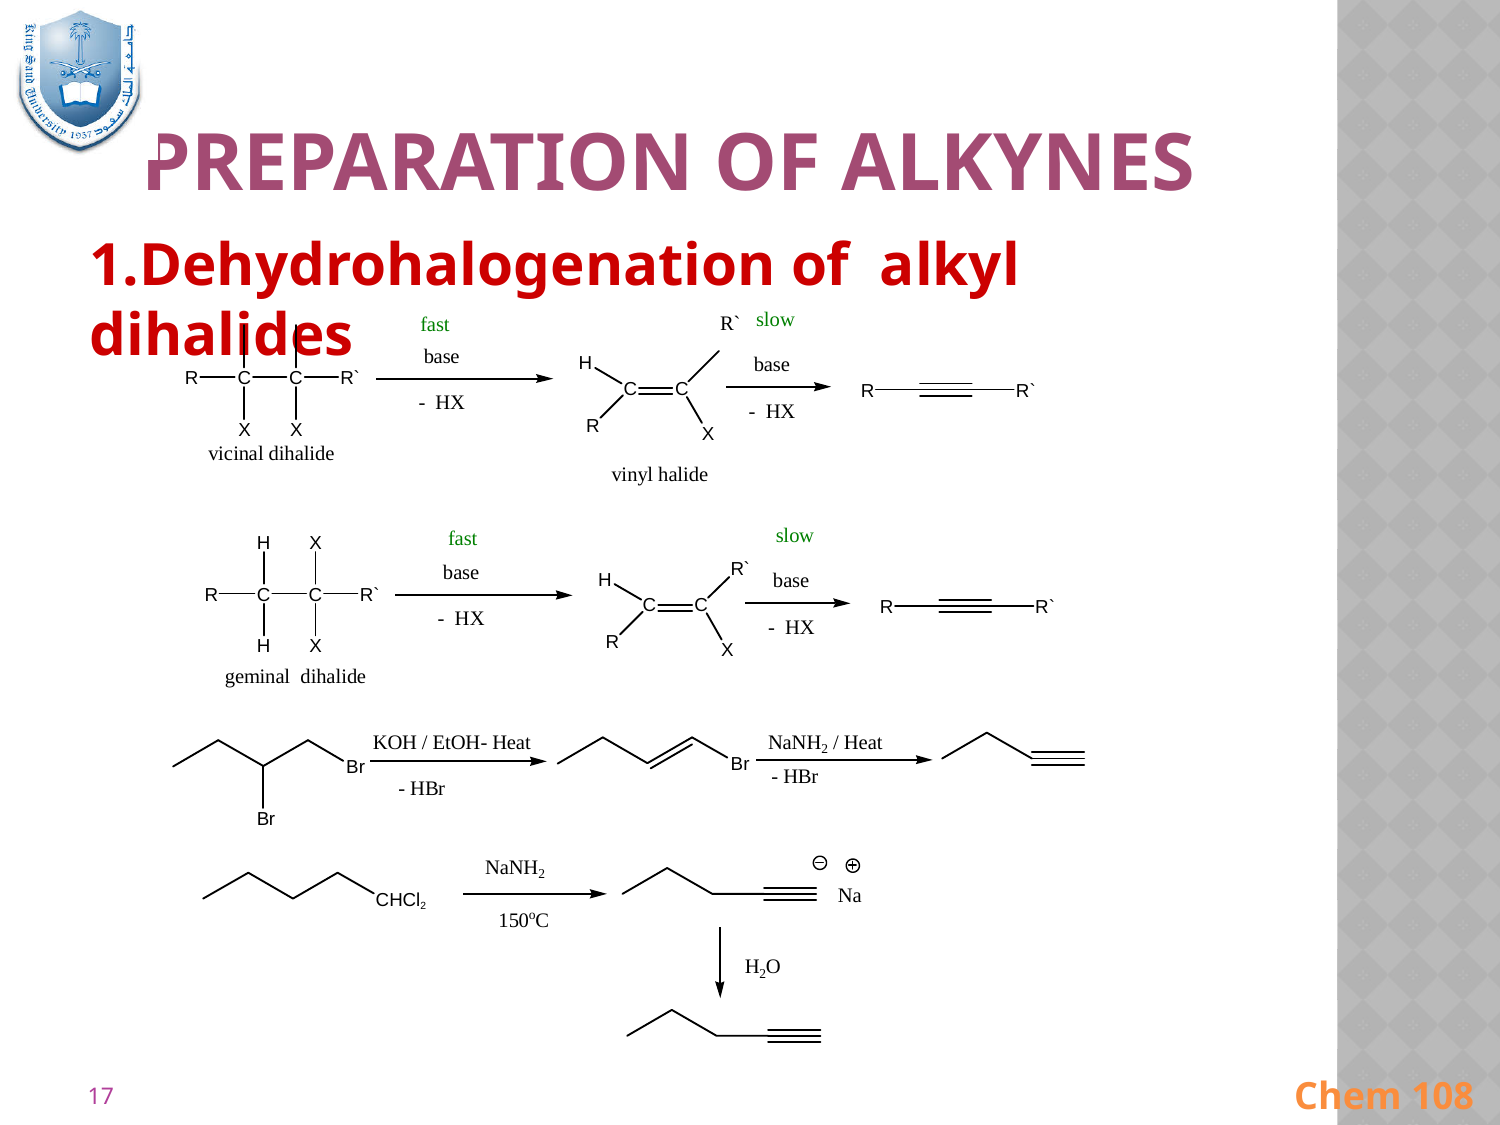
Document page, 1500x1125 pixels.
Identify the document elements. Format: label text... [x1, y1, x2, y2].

list 1.Dehydrohalogenation of alkyl dihalides [75, 219, 1263, 1015]
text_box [170, 310, 1086, 1046]
slide_number 17 [17, 1075, 115, 1113]
picture [0, 0, 159, 160]
title Preparation of alkynes [75, 19, 1263, 207]
text_box 108 Chem [1279, 1064, 1489, 1125]
